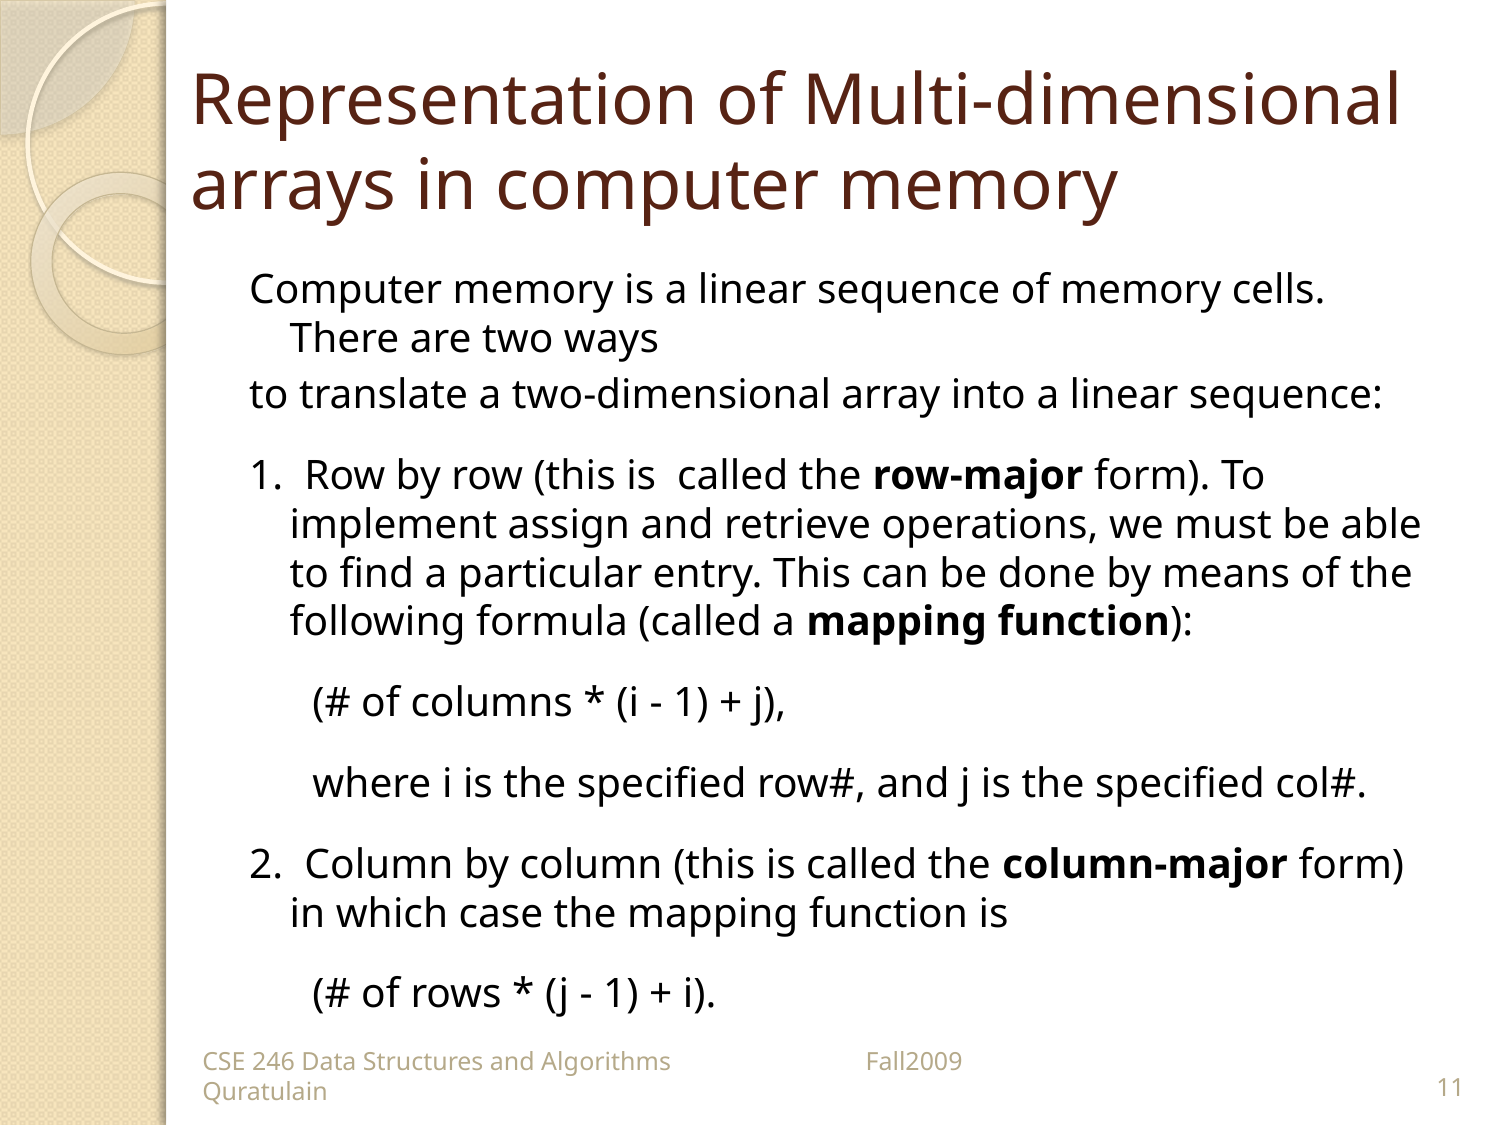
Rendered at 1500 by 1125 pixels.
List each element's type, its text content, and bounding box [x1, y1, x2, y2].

list Computer memory is a linear sequence of memory cells. There are two ways to translate a two-dimensional array into a linear sequence: 1. Row by row (this is called the row-major form). To implement assign and retrieve operations, we must be able to find a particular entry. This can be done by means of the following formula (called a mapping function): (# of columns * (i - 1) + j), where i is the specified row#, and j is the specified col#. 2. Column by column (this is called the column-major form) in which case the mapping function is (# of rows * (j - 1) + i). [222, 255, 1453, 1034]
slide_number 11 [1413, 1034, 1488, 1113]
footer CSE 246 Data Structures and Algorithms Fall2009 Quratulain [187, 1034, 1413, 1113]
title Representation of Multi-dimensional arrays in computer memory [175, 45, 1453, 233]
